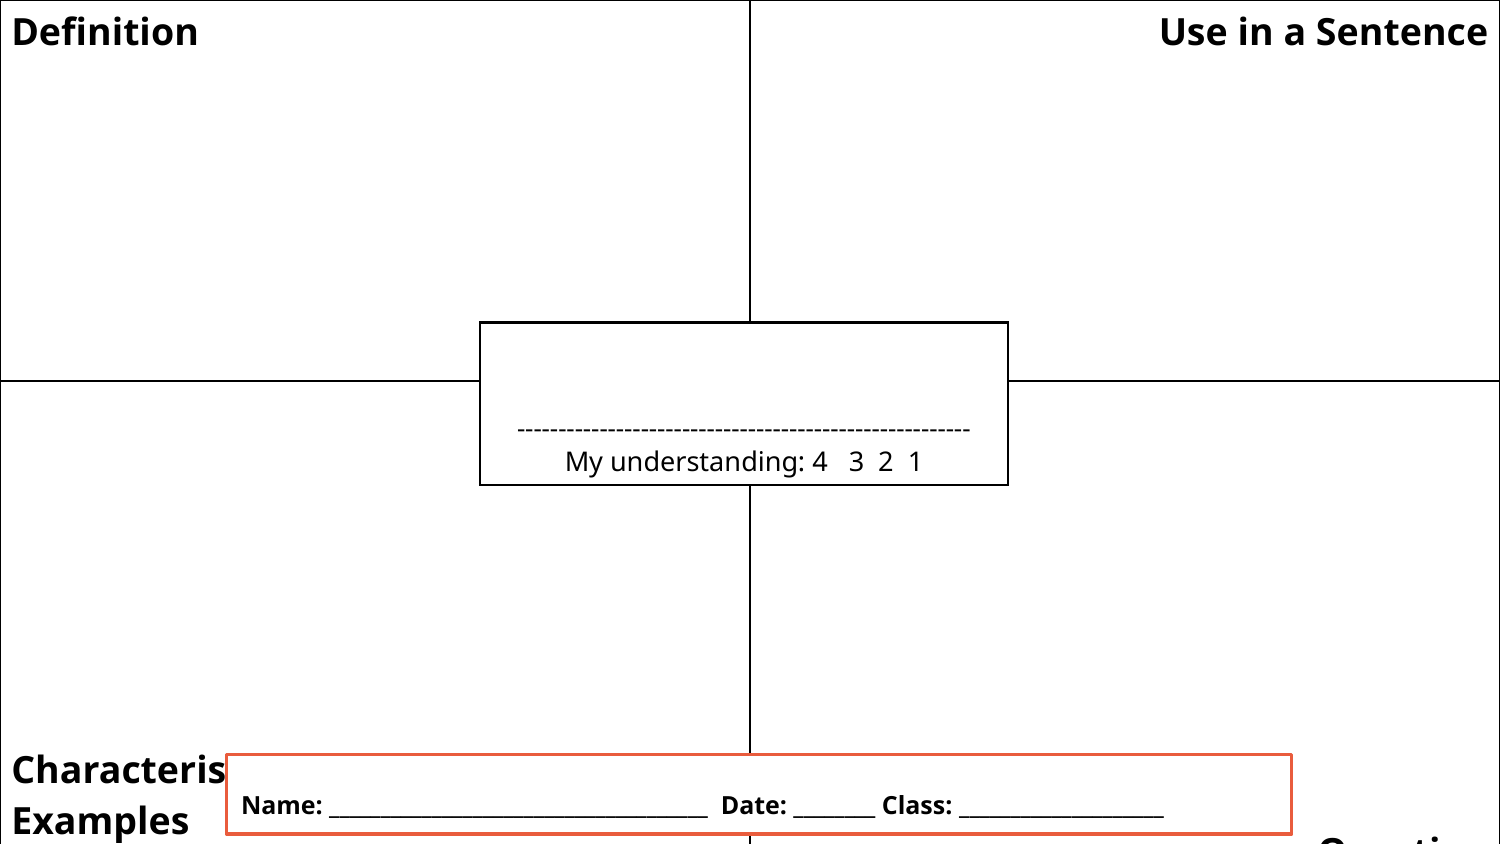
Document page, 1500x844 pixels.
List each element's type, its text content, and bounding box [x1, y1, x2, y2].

text_box Name: _____________________________________ Date: ________ Class: ____________________ [226, 754, 1292, 834]
table_cell Question [751, 382, 1499, 844]
table_header Definition [1, 1, 749, 380]
text_box ------------------------------------------------------- My understanding: 4 3 2 1 [480, 322, 1008, 486]
table_cell Characteristics/ Examples [1, 382, 749, 844]
table_header Use in a Sentence [751, 1, 1499, 380]
